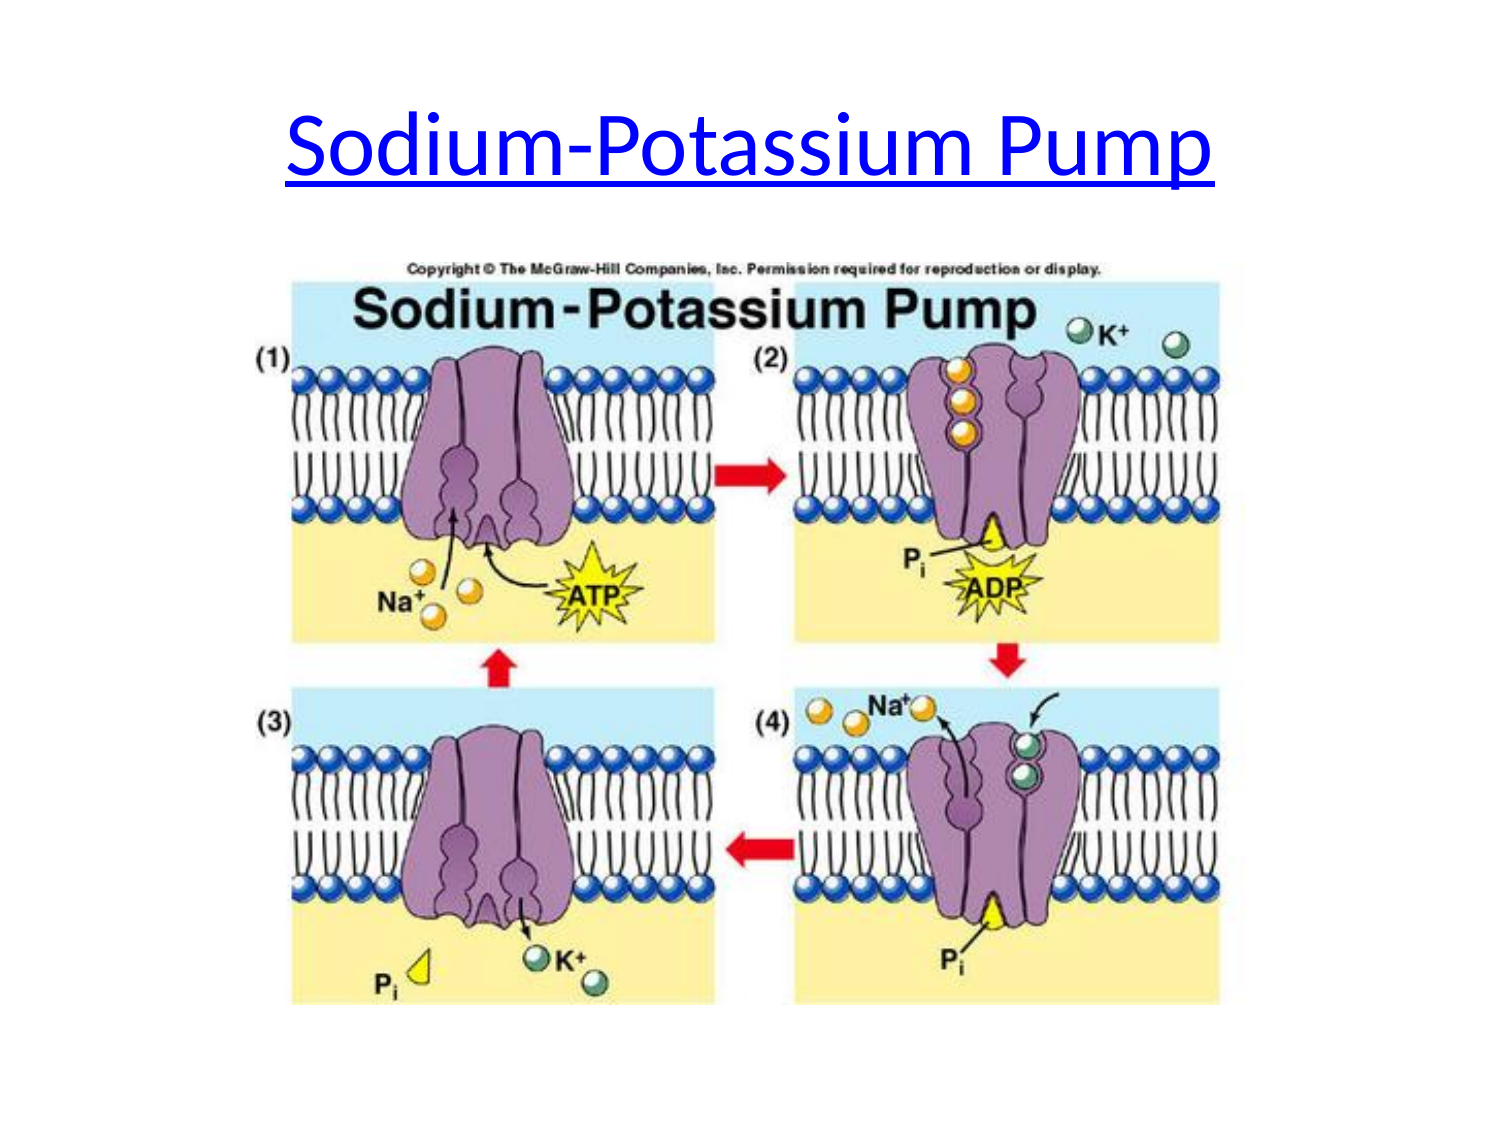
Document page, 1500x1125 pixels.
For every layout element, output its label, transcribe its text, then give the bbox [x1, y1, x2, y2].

title Sodium-Potassium Pump [75, 45, 1425, 233]
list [254, 262, 1246, 1006]
